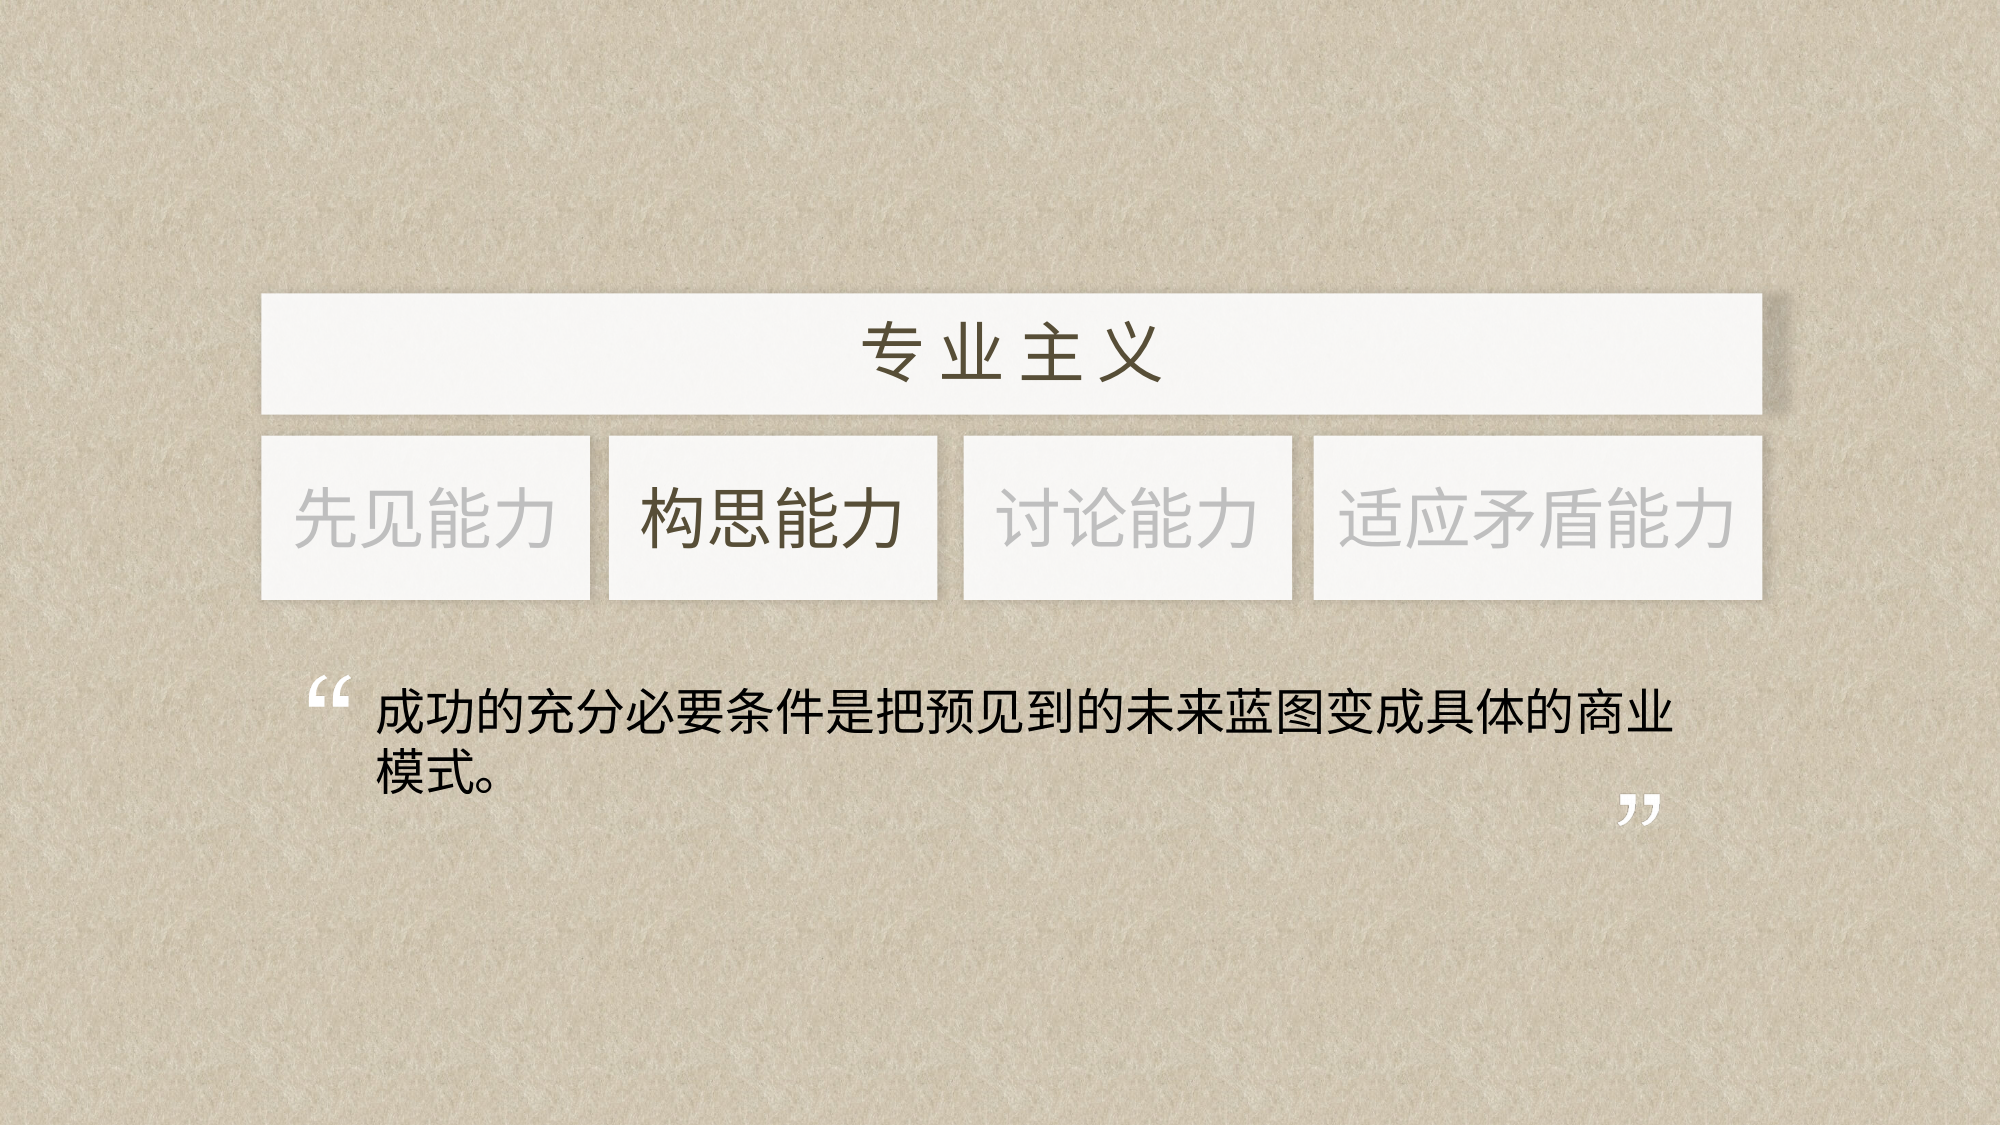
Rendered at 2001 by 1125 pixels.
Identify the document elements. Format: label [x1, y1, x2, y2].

text_box [261, 293, 1763, 832]
picture [0, 0, 2000, 1125]
